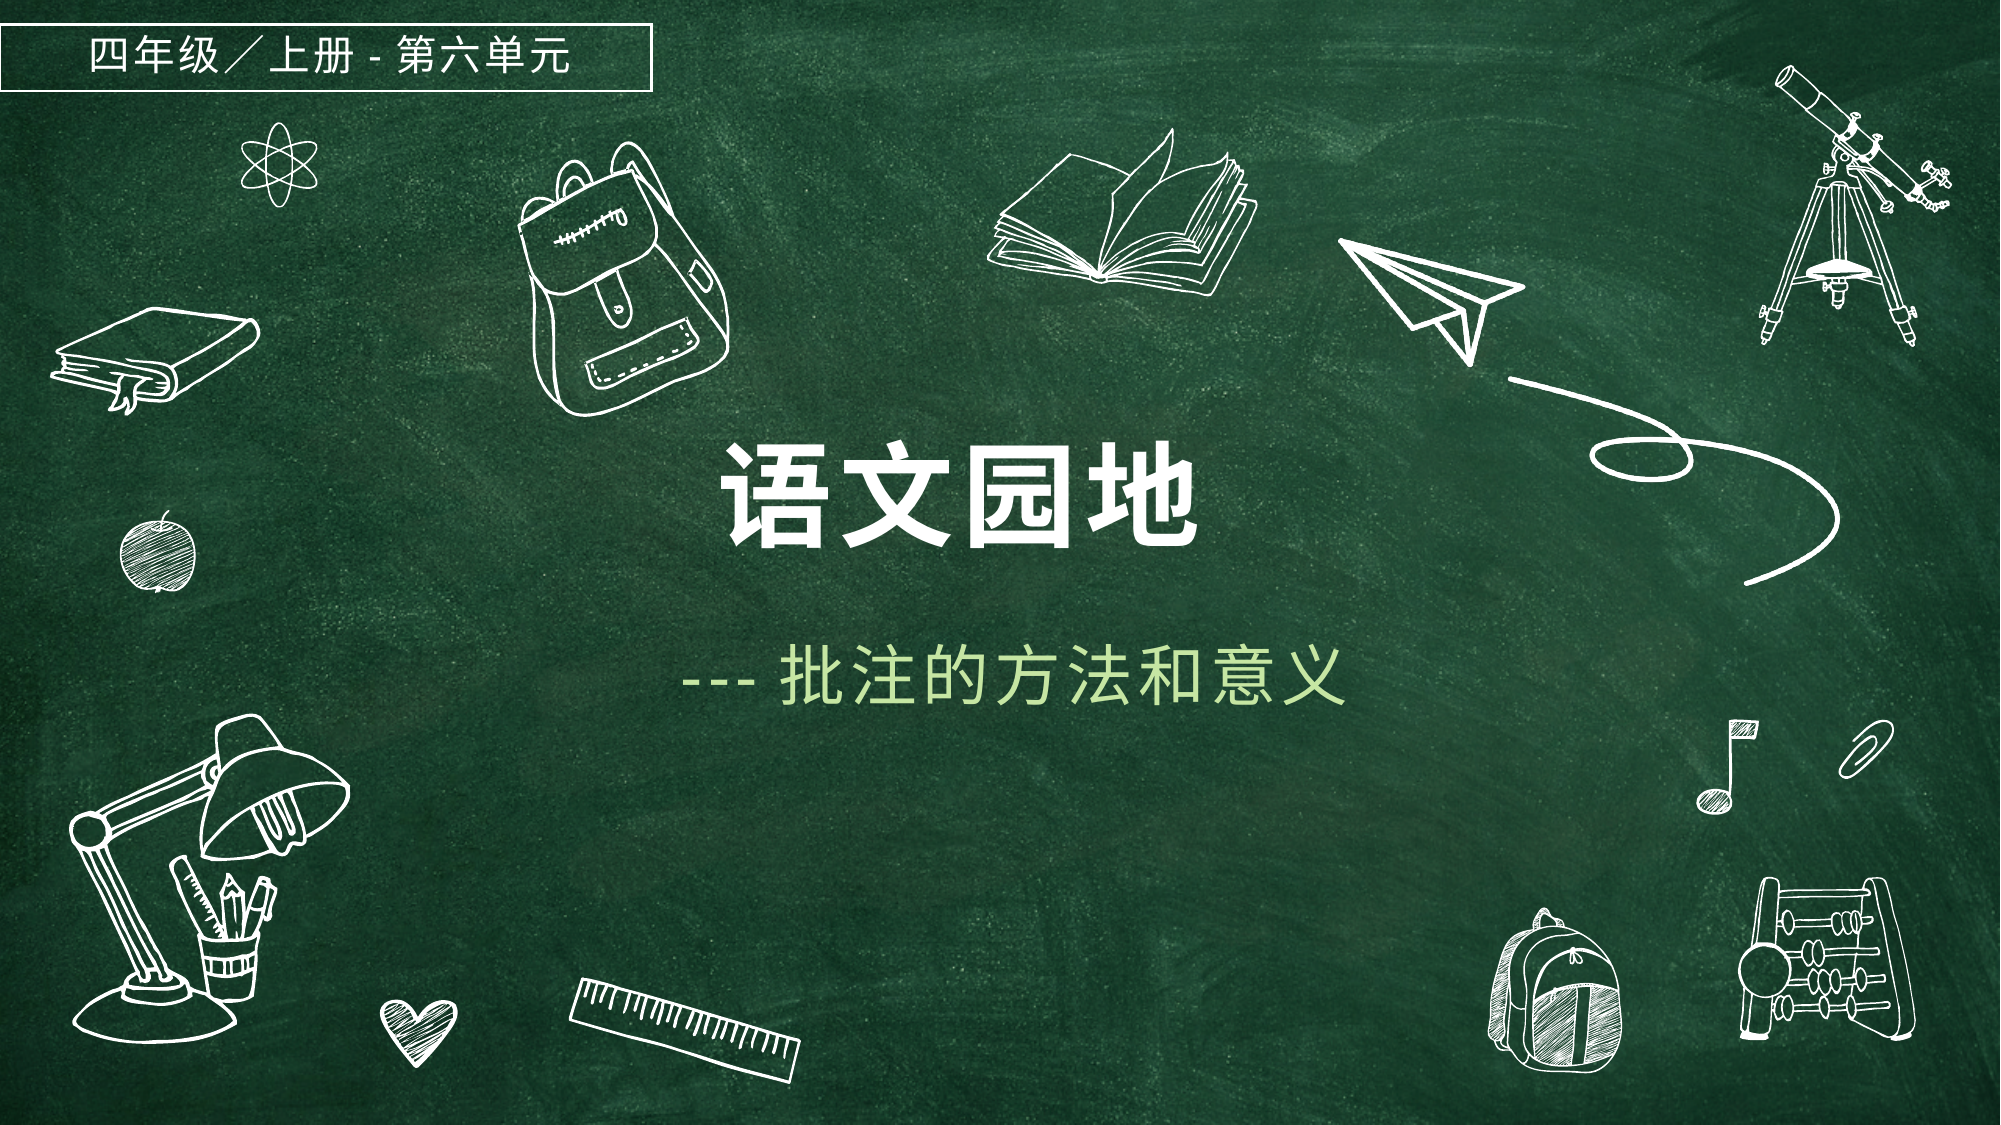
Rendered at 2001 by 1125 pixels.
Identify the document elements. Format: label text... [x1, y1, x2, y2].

text_box [240, 122, 318, 208]
text_box [568, 977, 802, 1084]
text_box [379, 999, 458, 1069]
text_box [517, 141, 730, 417]
text_box 四年级／上册-第六单元 [0, 23, 653, 92]
text_box [1838, 719, 1894, 779]
text_box [1487, 907, 1623, 1074]
text_box [119, 509, 196, 594]
text_box [69, 713, 351, 1044]
text_box [50, 306, 261, 416]
text_box [1774, 64, 1953, 347]
text_box 语文园地 [693, 416, 1216, 569]
text_box [1737, 876, 1916, 1041]
text_box ---批注的方法和意义 [325, 626, 1365, 721]
picture [0, 0, 2000, 1125]
text_box [1696, 719, 1759, 815]
text_box [986, 127, 1258, 297]
